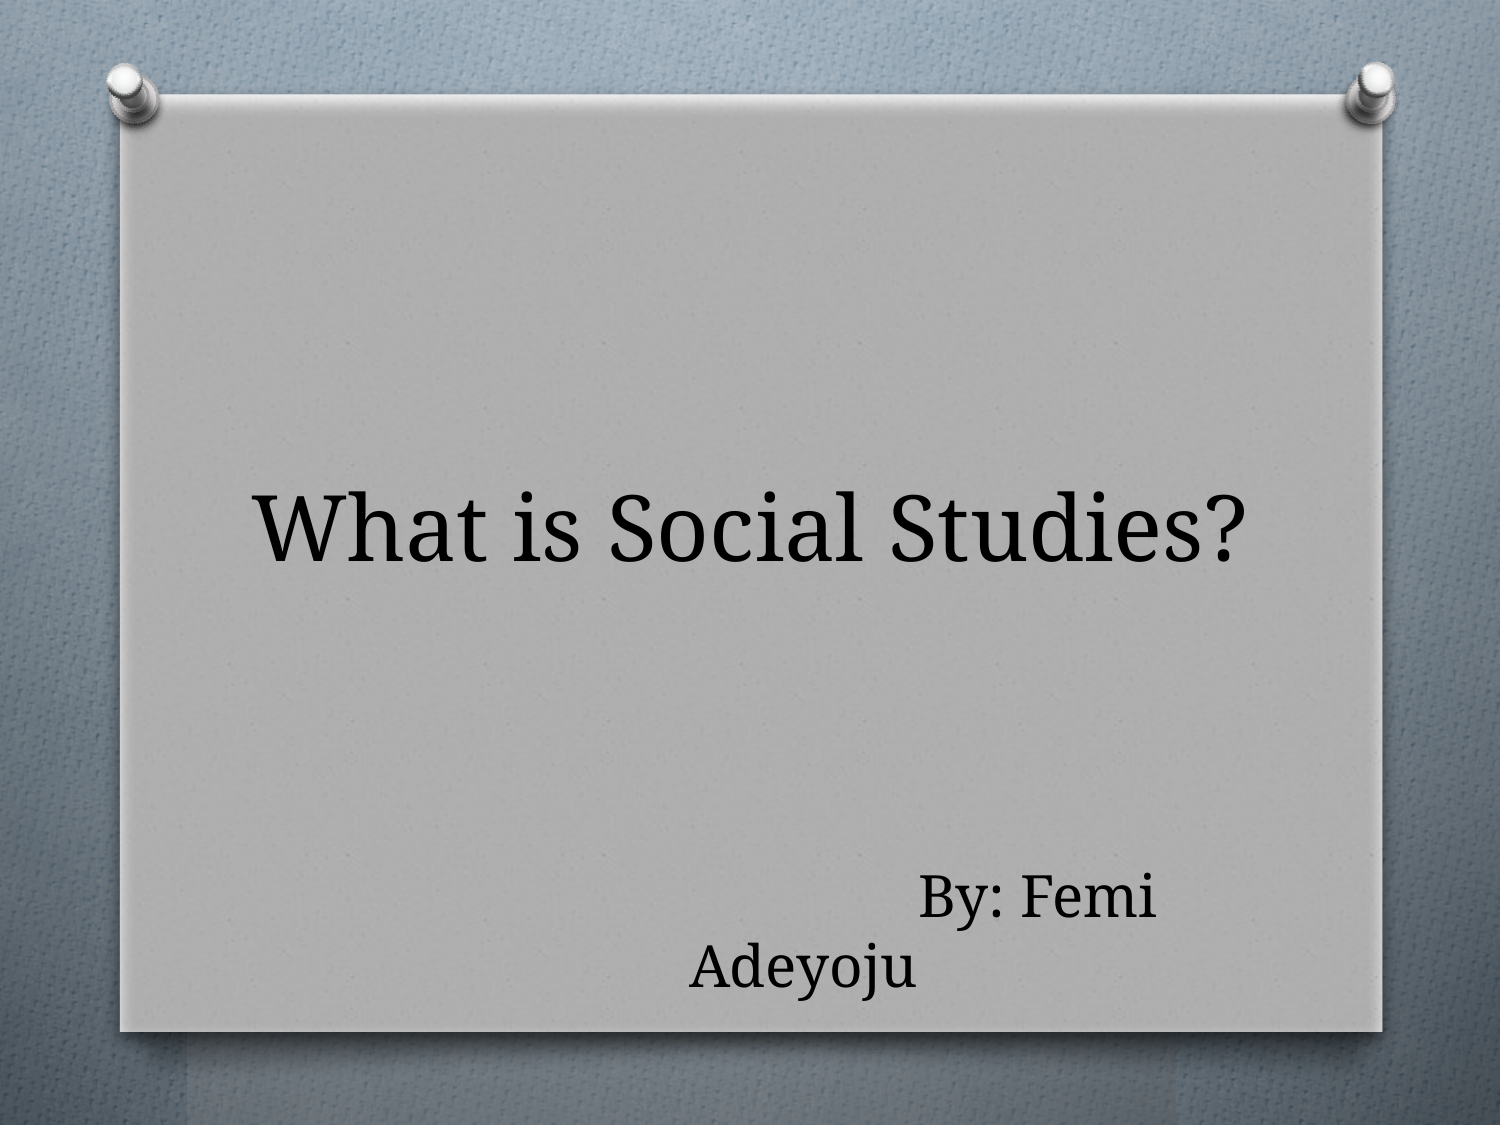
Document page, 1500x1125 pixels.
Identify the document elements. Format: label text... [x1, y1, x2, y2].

picture [1317, 35, 1439, 156]
picture [75, 29, 198, 153]
title What is Social Studies? [75, 431, 1425, 619]
text_box By: Femi Adeyoju [675, 851, 1388, 1007]
